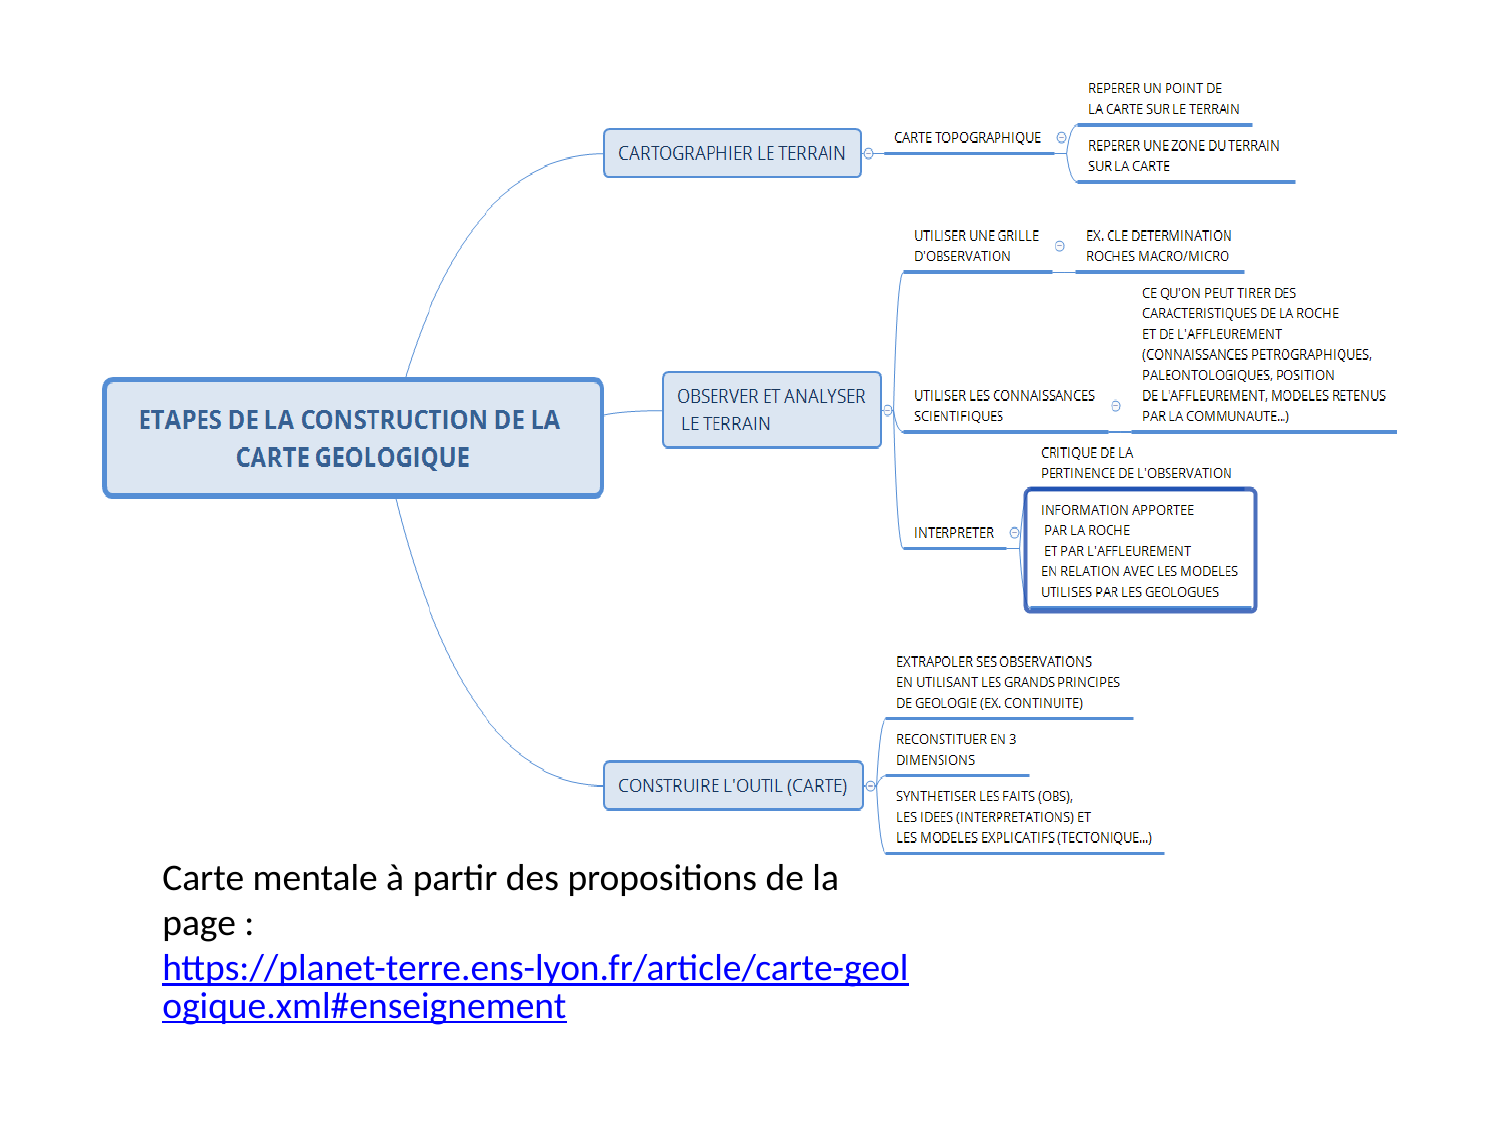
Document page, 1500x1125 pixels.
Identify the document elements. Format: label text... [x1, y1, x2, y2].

text_box Carte mentale à partir des propositions de la page : https://planet-terre.ens-lyon.fr/article/carte-geologique.xml#enseignement [147, 891, 928, 1041]
picture [88, 54, 1397, 883]
